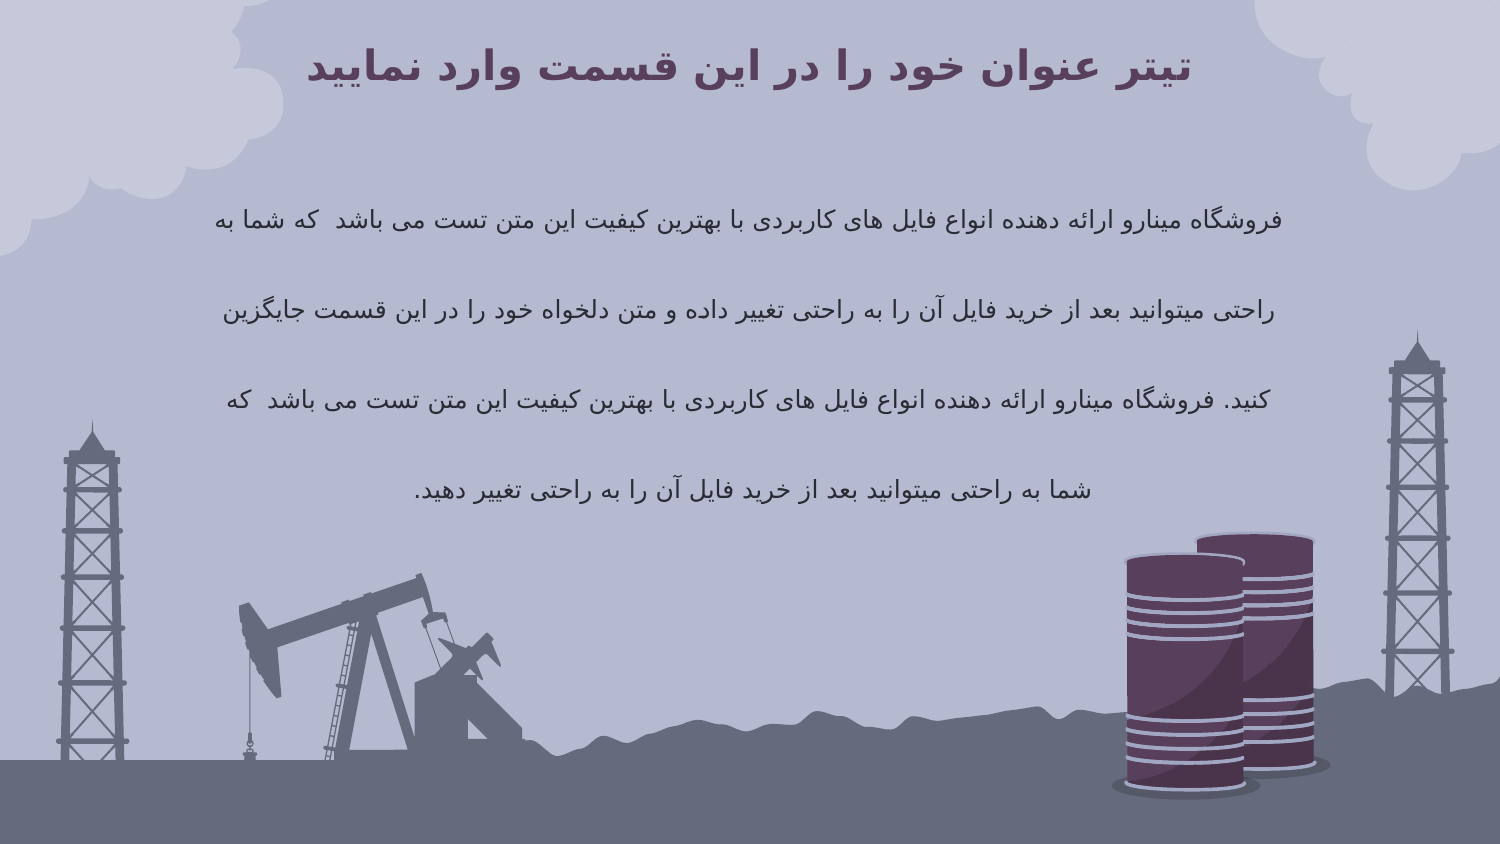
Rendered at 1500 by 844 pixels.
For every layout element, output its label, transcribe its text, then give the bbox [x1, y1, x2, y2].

text_box تیتر عنوان خود را در این قسمت وارد نمایید [0, 6, 1500, 96]
text_box [231, 601, 535, 780]
text_box فروشگاه مینارو ارائه دهنده انواع فایل های کاربردی با بهترین کیفیت این متن تست می باشد که شما به راحتی میتوانید بعد از خرید فایل آن را به راحتی تغییر داده و متن دلخواه خود را در این قسمت جایگزین کنید. فروشگاه مینارو ارائه دهنده انواع فایل های کاربردی با بهترین کیفیت این متن تست می باشد که شما به راحتی میتوانید بعد از خرید فایل آن را به راحتی تغییر دهید. [194, 136, 1304, 601]
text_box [1181, 531, 1331, 780]
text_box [1111, 551, 1261, 800]
